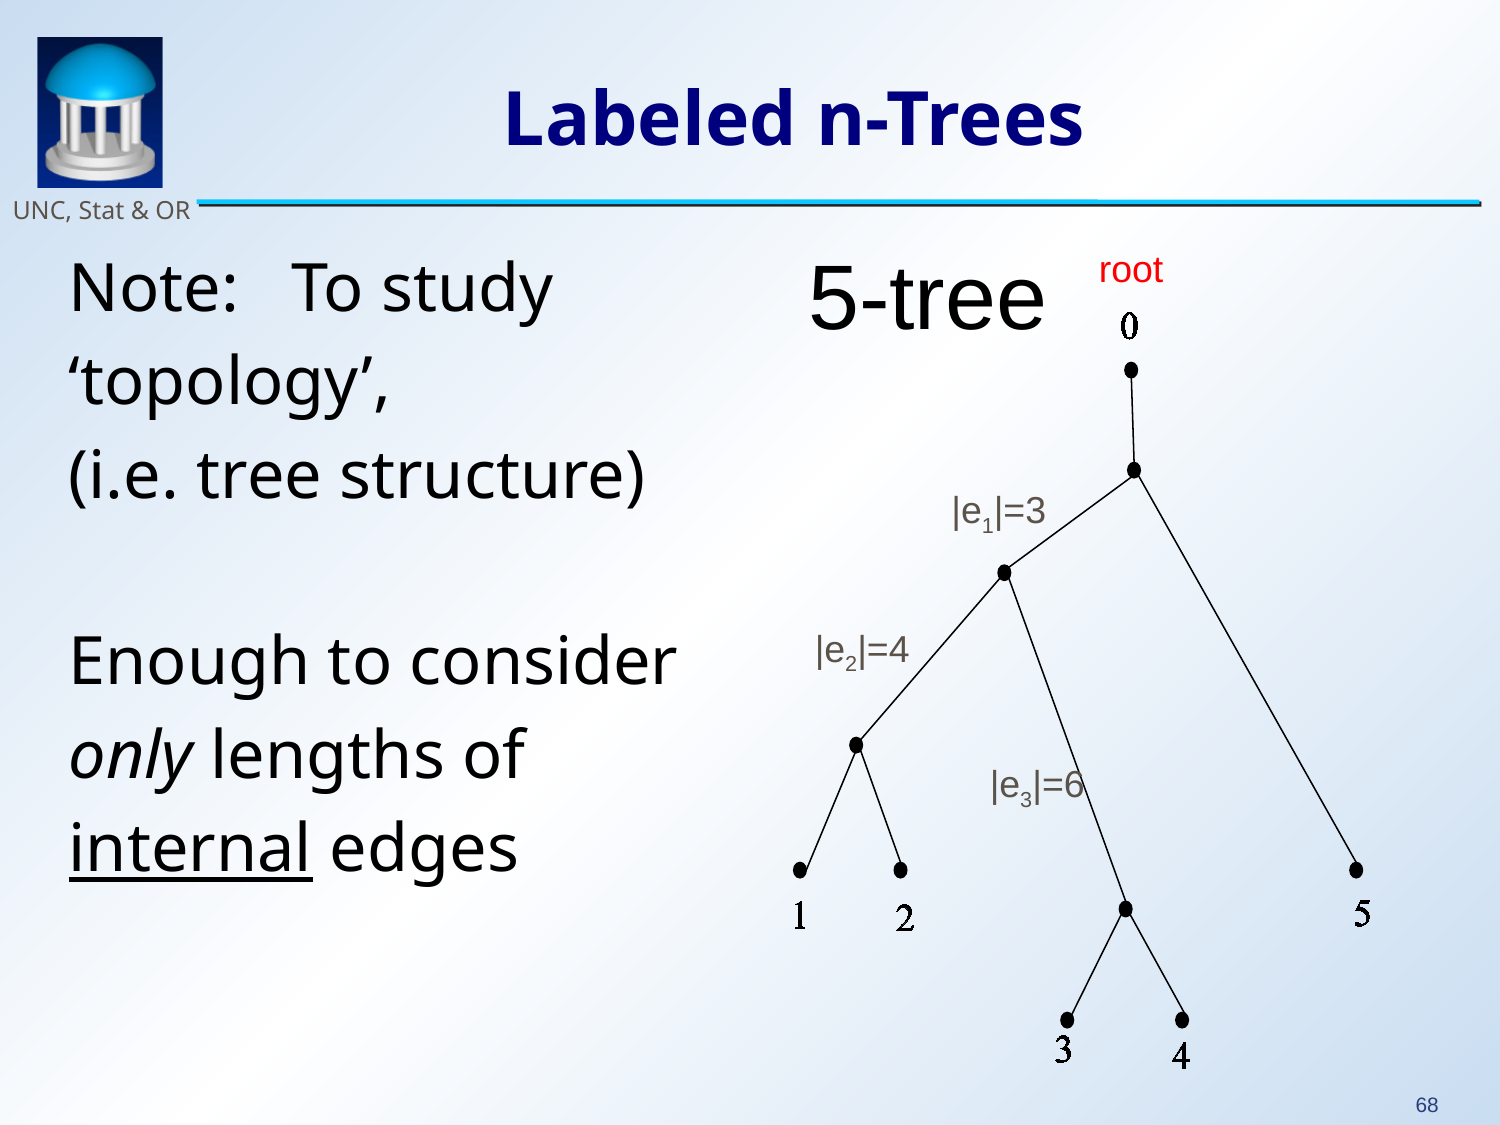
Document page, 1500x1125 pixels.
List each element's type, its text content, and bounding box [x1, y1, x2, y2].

text_box [1124, 362, 1138, 378]
text_box [896, 904, 914, 931]
text_box [1055, 1035, 1071, 1063]
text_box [1138, 475, 1357, 863]
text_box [860, 577, 1001, 740]
text_box [1060, 1012, 1074, 1028]
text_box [806, 752, 857, 871]
text_box [1350, 864, 1363, 878]
text_box [998, 565, 1007, 580]
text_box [1008, 477, 1134, 568]
text_box root [1082, 237, 1283, 298]
text_box [1172, 1042, 1190, 1069]
list Note: To study ‘topology’, (i.e. tree structure) Enough to consider only lengths of internal edges [53, 237, 788, 1076]
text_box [1129, 914, 1189, 1021]
text_box [1119, 904, 1132, 915]
text_box |e2|=4 [800, 617, 855, 684]
text_box |e1|=3 [936, 478, 1006, 545]
text_box [795, 901, 805, 929]
text_box [894, 864, 907, 878]
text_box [860, 750, 901, 863]
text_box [1071, 914, 1122, 1015]
text_box [1127, 465, 1141, 476]
title Labeled n-Trees [274, 74, 1313, 156]
text_box [1121, 312, 1138, 340]
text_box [1130, 377, 1135, 463]
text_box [1008, 577, 1126, 902]
text_box 5-tree [793, 230, 1082, 355]
text_box [793, 862, 803, 878]
text_box [849, 737, 859, 751]
text_box [1355, 900, 1370, 927]
text_box |e3|=6 [975, 752, 1003, 819]
